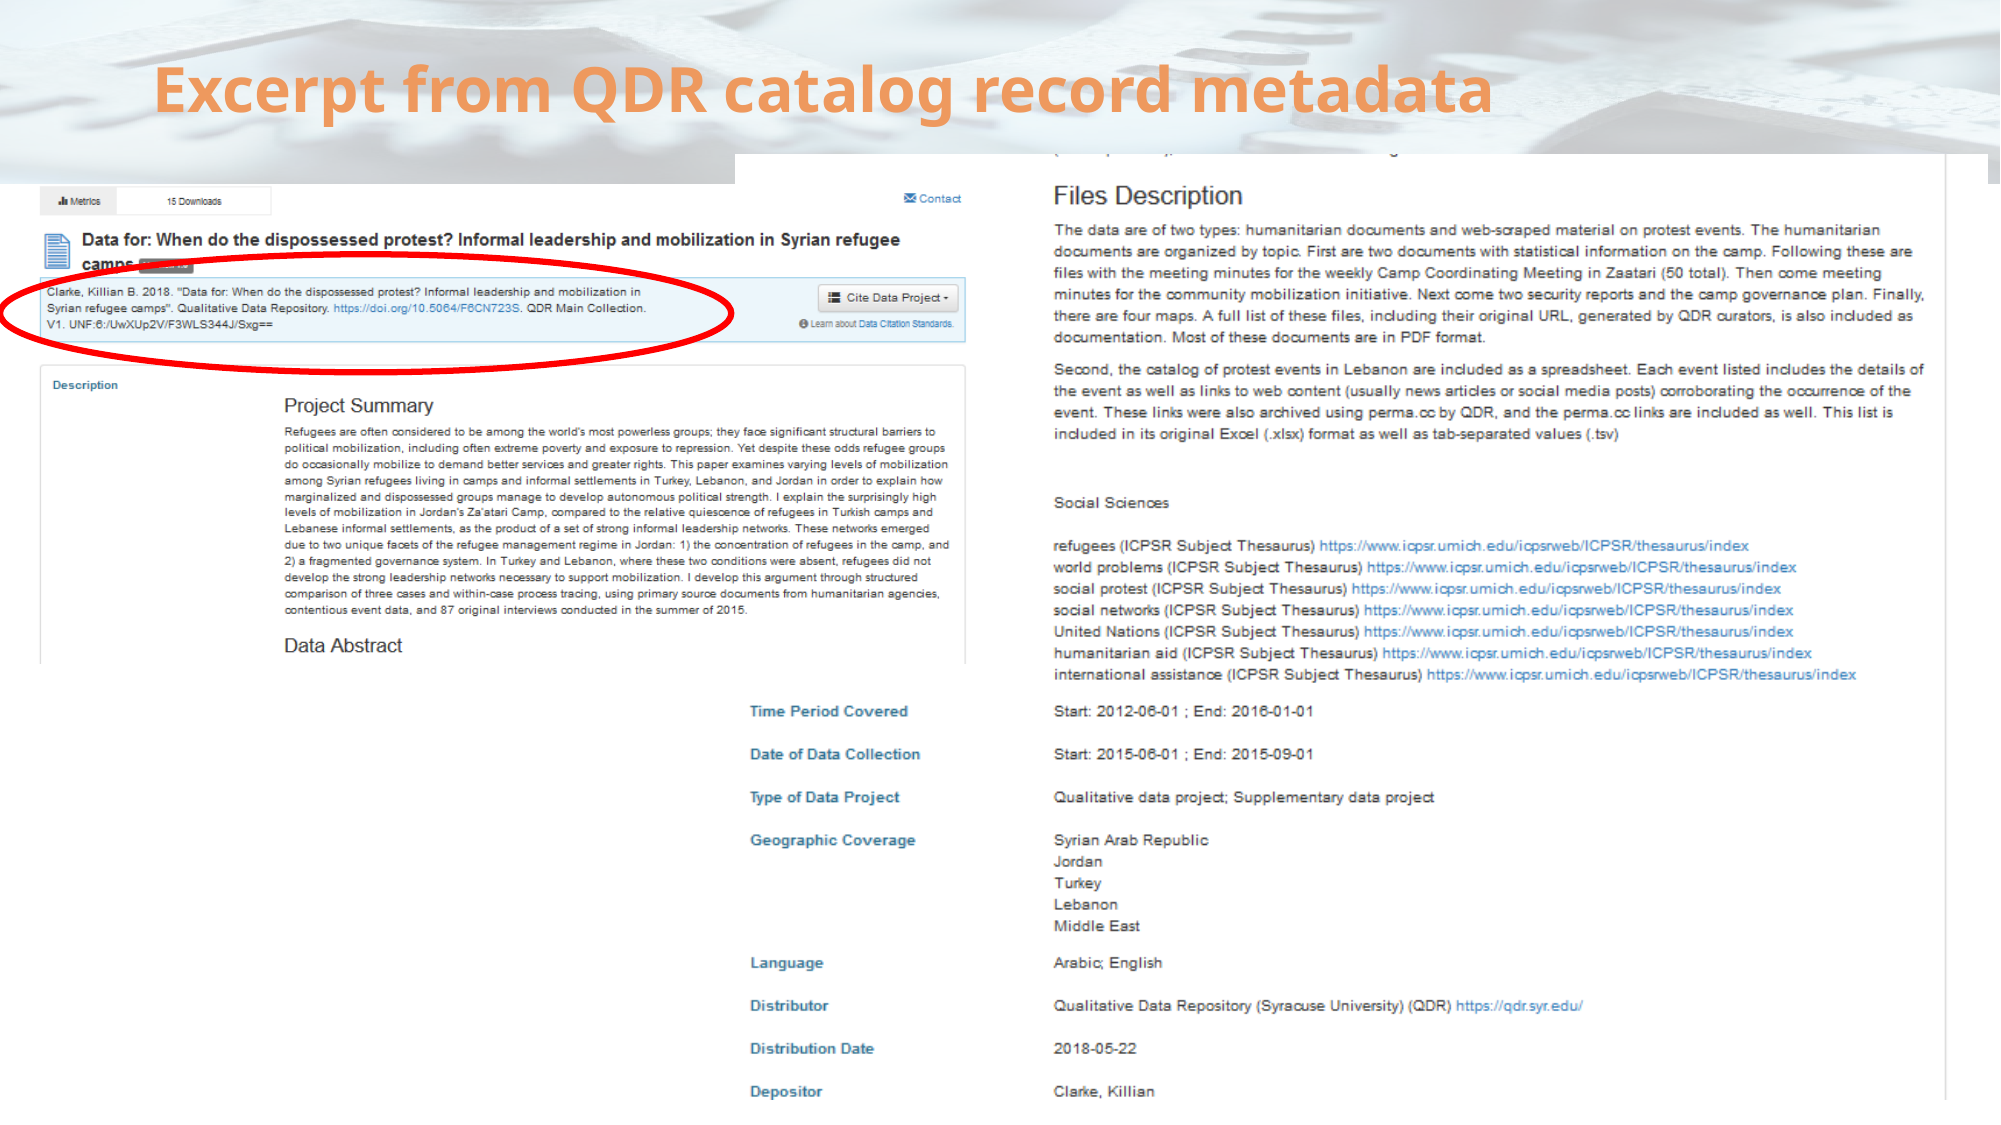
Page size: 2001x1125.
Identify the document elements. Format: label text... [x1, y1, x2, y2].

text_box [0, 293, 19, 334]
picture [19, 154, 1988, 1100]
title Excerpt from QDR catalog record metadata [137, 29, 1863, 155]
